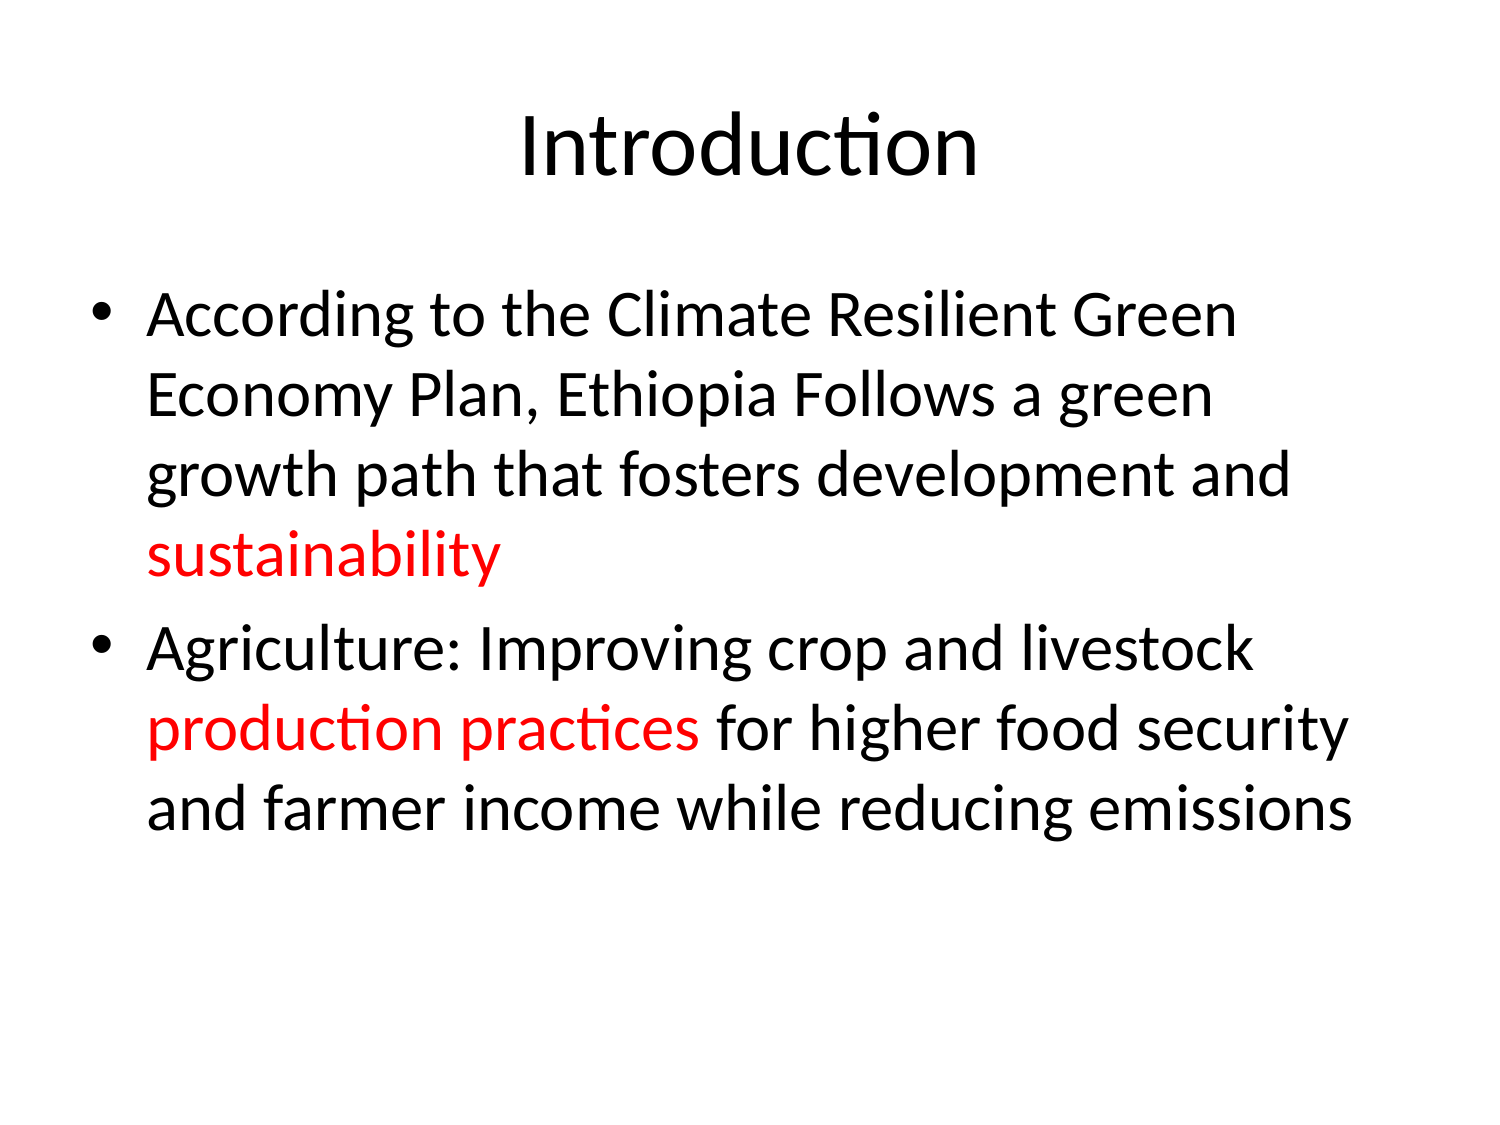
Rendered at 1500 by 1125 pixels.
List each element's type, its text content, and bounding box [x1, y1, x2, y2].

title Introduction [75, 45, 1425, 233]
list According to the Climate Resilient Green Economy Plan, Ethiopia Follows a green growth path that fosters development and sustainability Agriculture: Improving crop and livestock production practices for higher food security and farmer income while reducing emissions [75, 262, 1425, 1005]
